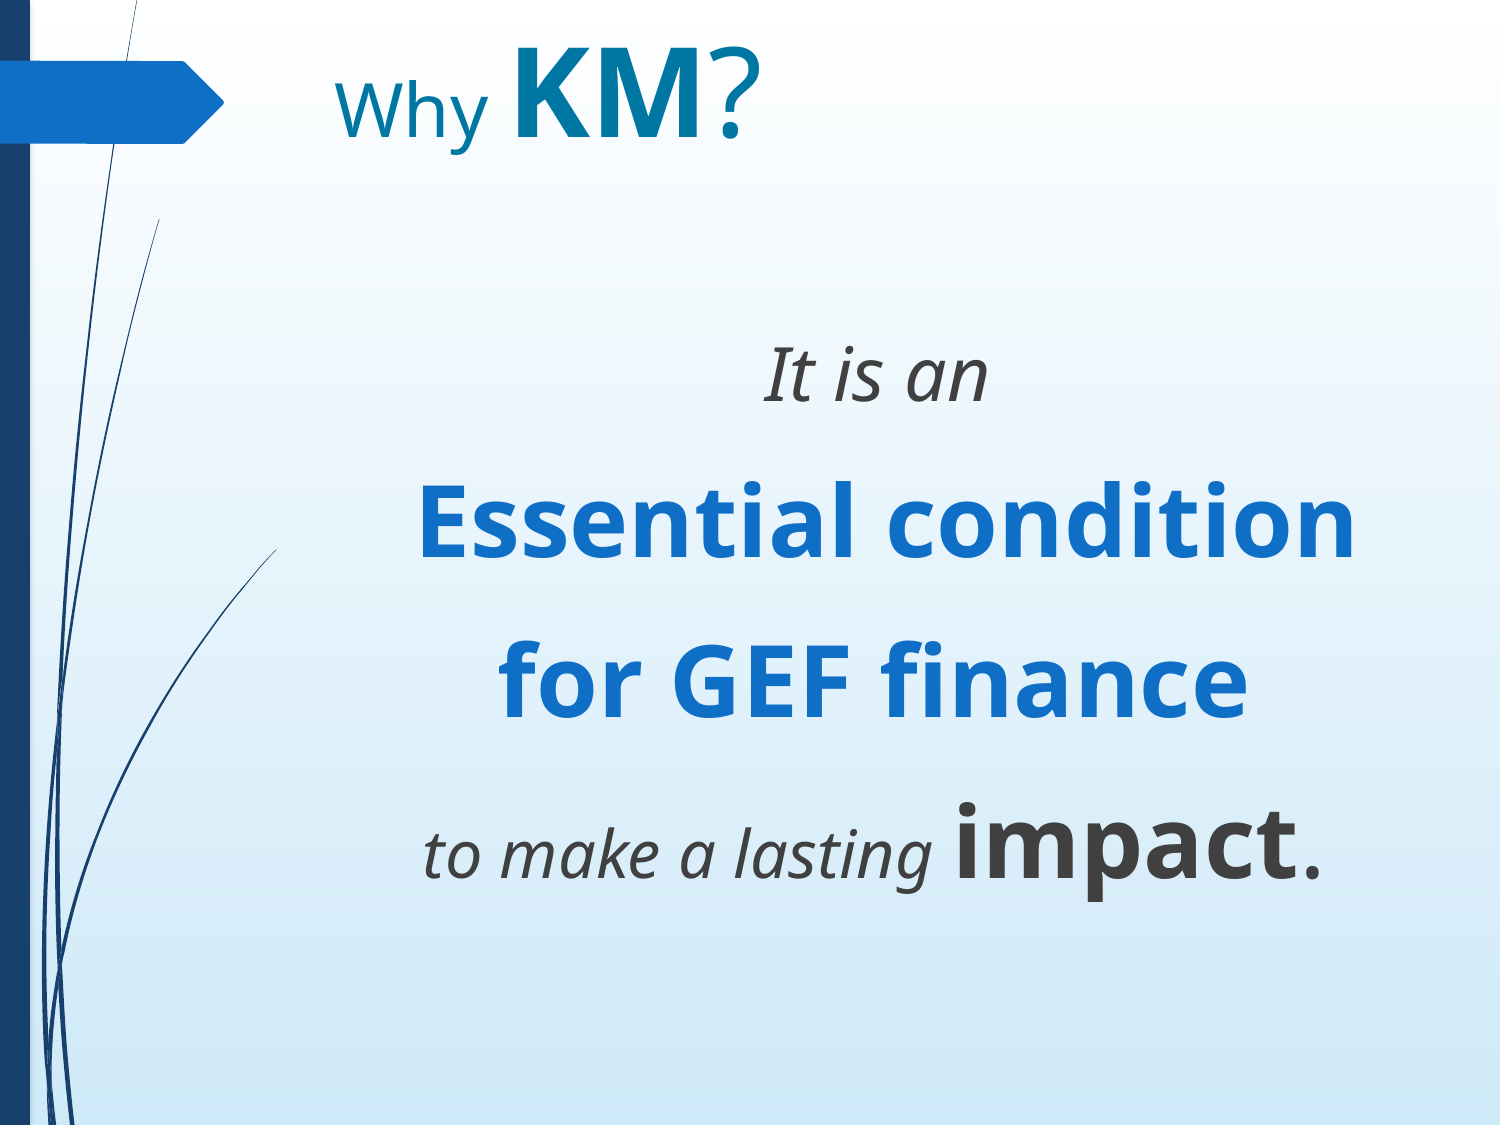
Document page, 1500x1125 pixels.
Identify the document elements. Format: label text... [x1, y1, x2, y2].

list It is an Essential condition for GEF finance to make a lasting impact. [331, 288, 1445, 1035]
title Why KM? [319, 4, 1400, 215]
